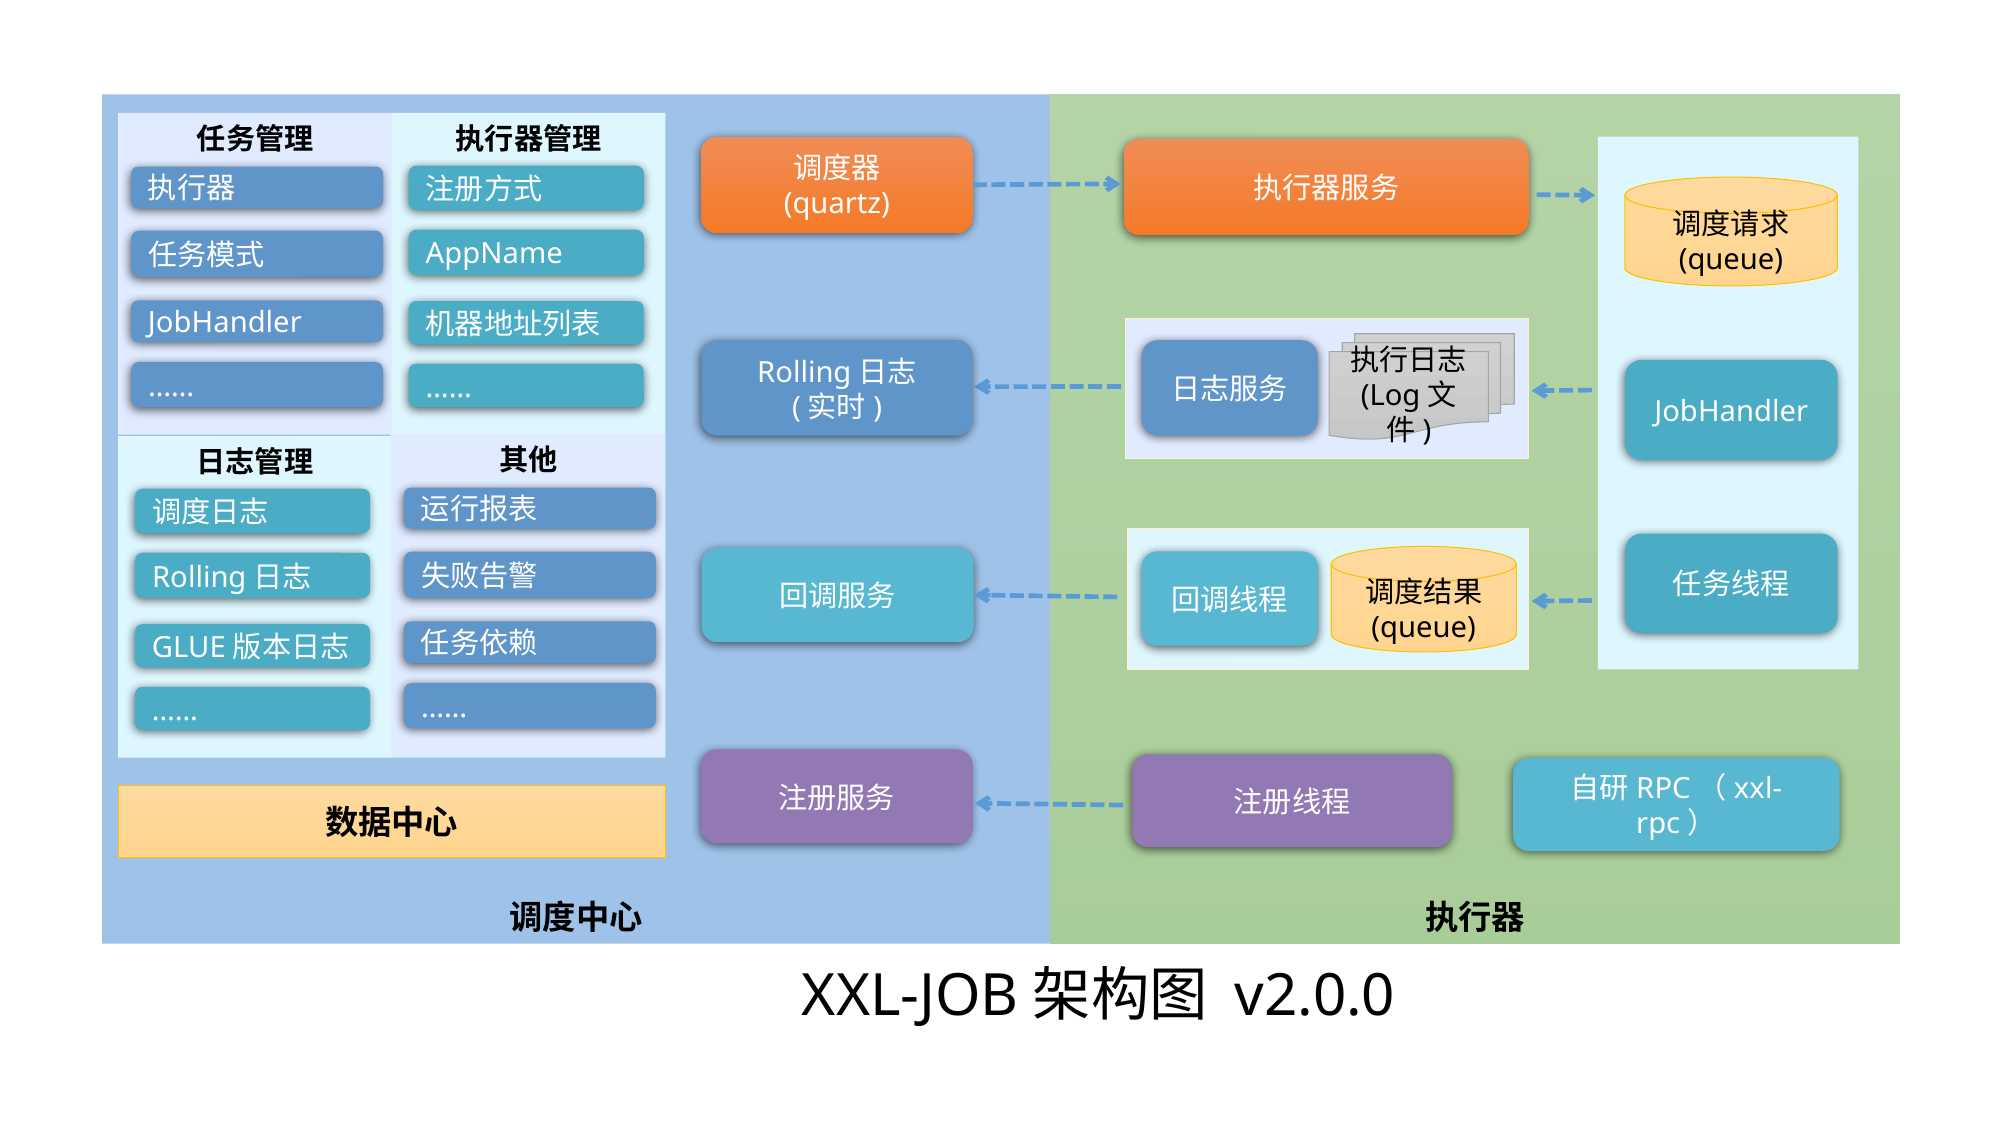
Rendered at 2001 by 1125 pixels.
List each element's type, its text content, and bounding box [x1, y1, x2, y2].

text_box 任务管理 [118, 112, 391, 435]
text_box 数据中心 [118, 785, 666, 858]
text_box 执行器管理 [391, 112, 666, 433]
text_box 注册线程 [1132, 754, 1452, 848]
text_box [1125, 318, 1529, 459]
text_box 自研RPC（xxl-rpc） [1513, 757, 1840, 852]
text_box 调度中心 [101, 93, 1051, 945]
text_box …… [408, 363, 644, 408]
text_box 运行报表 [403, 487, 656, 529]
text_box AppName [408, 229, 644, 275]
text_box JobHandler [1625, 359, 1838, 461]
text_box 调度日志 [135, 488, 371, 534]
text_box 日志管理 [118, 435, 391, 758]
text_box …… [403, 682, 656, 728]
text_box 注册方式 [408, 165, 644, 211]
text_box 任务模式 [131, 230, 384, 277]
text_box 日志服务 [1141, 340, 1318, 436]
text_box 机器地址列表 [408, 301, 644, 345]
text_box 失败告警 [403, 551, 656, 598]
text_box GLUE版本日志 [135, 624, 371, 668]
text_box Rolling日志 (实时) [701, 340, 973, 436]
text_box 注册服务 [700, 749, 973, 844]
text_box 任务线程 [1625, 533, 1838, 634]
text_box 执行器 [1049, 94, 1900, 944]
text_box 调度请求 (queue) [1624, 176, 1838, 287]
text_box …… [131, 361, 384, 407]
text_box 其他 [391, 433, 666, 758]
text_box 调度器 (quartz) [701, 136, 973, 233]
text_box 任务依赖 [403, 621, 656, 664]
text_box 执行日志 (Log文件) [1328, 333, 1515, 440]
text_box [1127, 528, 1529, 670]
text_box XXL-JOB架构图 v2.0.0 [744, 950, 1452, 1035]
text_box [1597, 136, 1859, 670]
text_box Rolling日志 [135, 552, 371, 598]
text_box 执行器服务 [1123, 138, 1529, 235]
text_box JobHandler [131, 300, 384, 343]
text_box …… [135, 686, 371, 731]
text_box 调度结果 (queue) [1330, 545, 1517, 653]
text_box 执行器 [131, 166, 384, 208]
text_box 回调线程 [1141, 551, 1318, 646]
text_box 回调服务 [701, 547, 974, 643]
